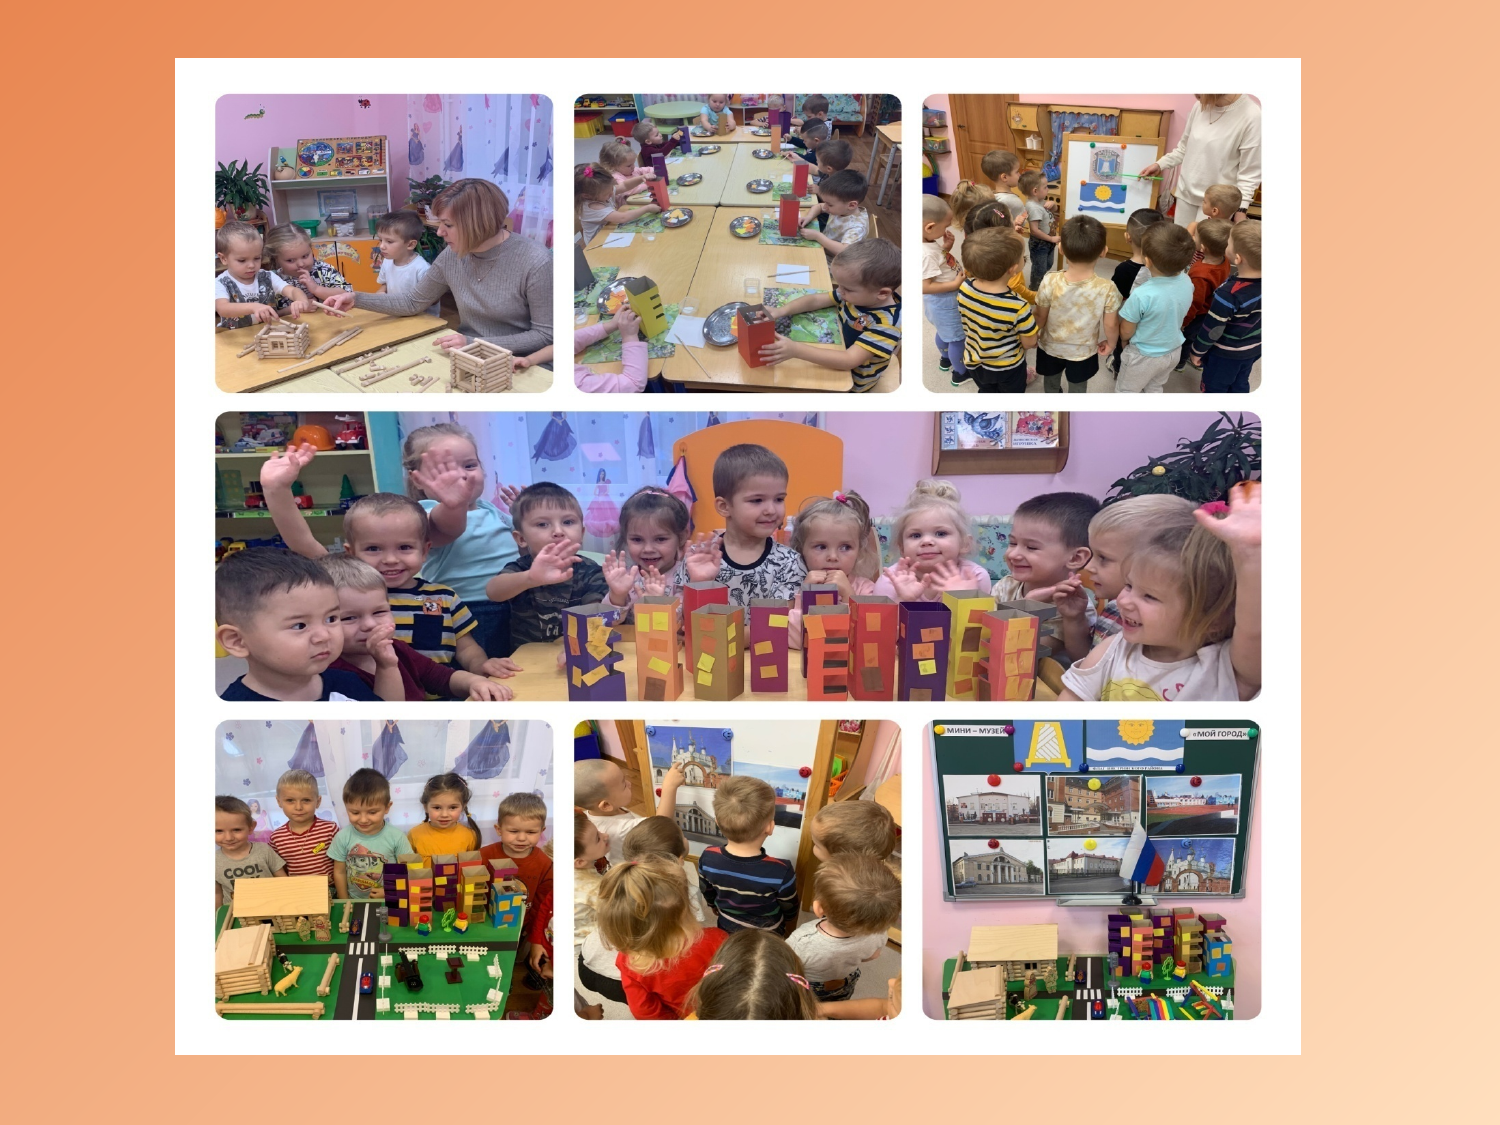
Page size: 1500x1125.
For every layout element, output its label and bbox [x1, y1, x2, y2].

picture [175, 58, 1301, 1055]
